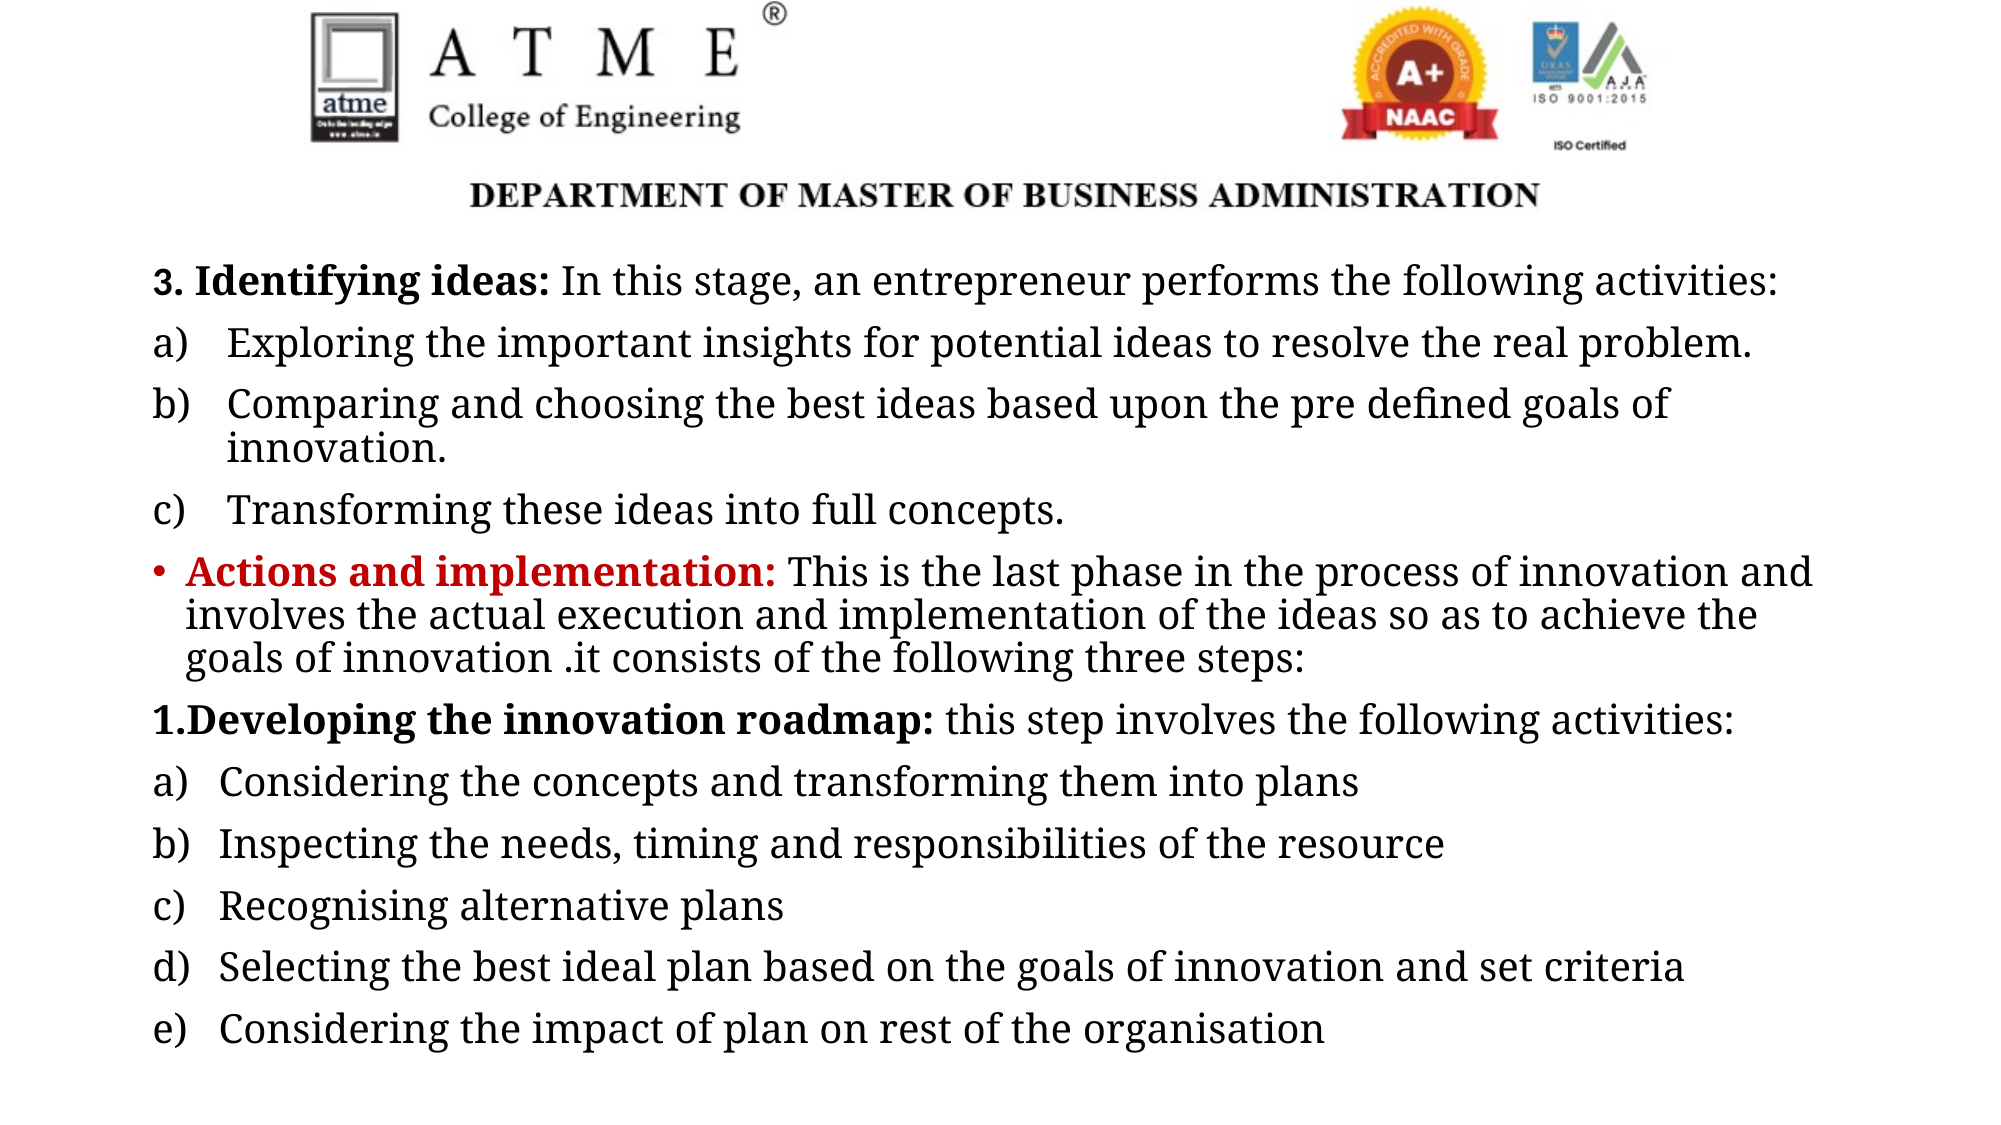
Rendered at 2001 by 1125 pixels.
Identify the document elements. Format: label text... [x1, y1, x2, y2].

picture [303, 0, 1697, 215]
list 3. Identifying ideas: In this stage, an entrepreneur performs the following activities: Exploring the important insights for potential ideas to resolve the real problem. Comparing and choosing the best ideas based upon the pre defined goals of innovation. Transforming these ideas into full concepts. Actions and implementation: This is the last phase in the process of innovation and involves the actual execution and implementation of the ideas so as to achieve the goals of innovation .it consists of the following three steps: 1.Developing the innovation roadmap: this step involves the following activities: Considering the concepts and transforming them into plans Inspecting the needs, timing and responsibilities of the resource Recognising alternative plans Selecting the best ideal plan based on the goals of innovation and set criteria Considering the impact of plan on rest of the organisation [137, 253, 1863, 1071]
